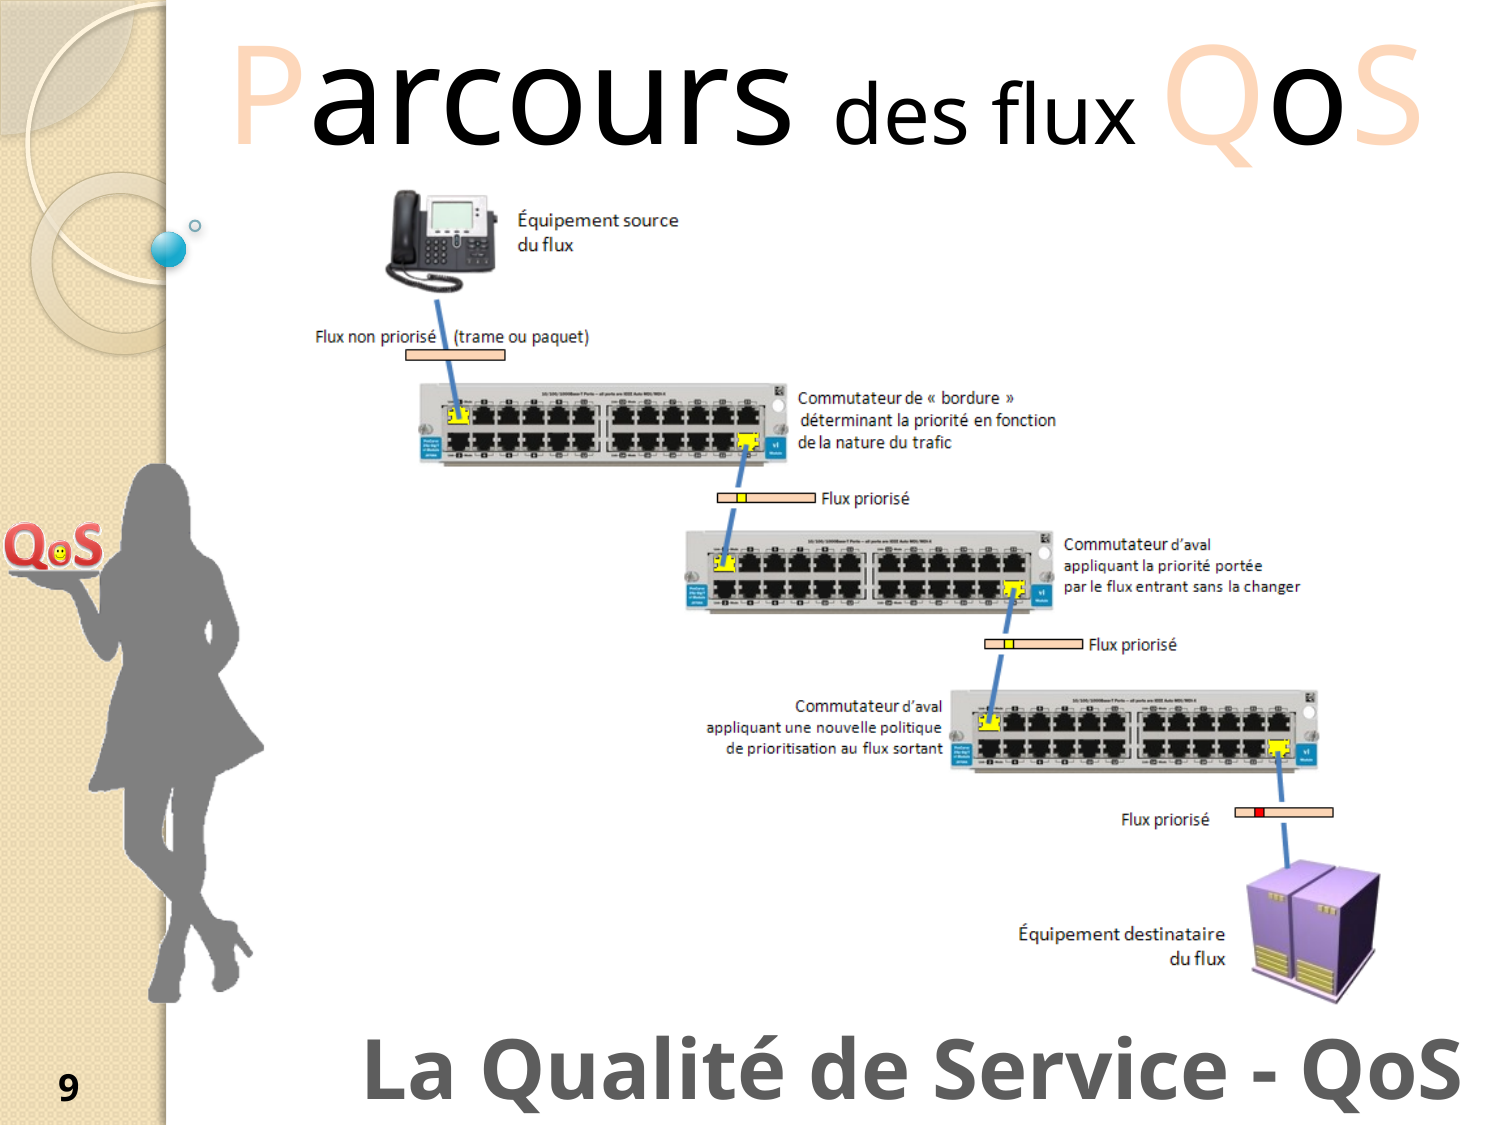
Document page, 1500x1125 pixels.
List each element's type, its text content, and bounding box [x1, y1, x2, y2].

picture [2, 462, 266, 1005]
picture [301, 177, 1386, 1007]
text_box Parcours des flux QoS [210, 0, 1441, 180]
